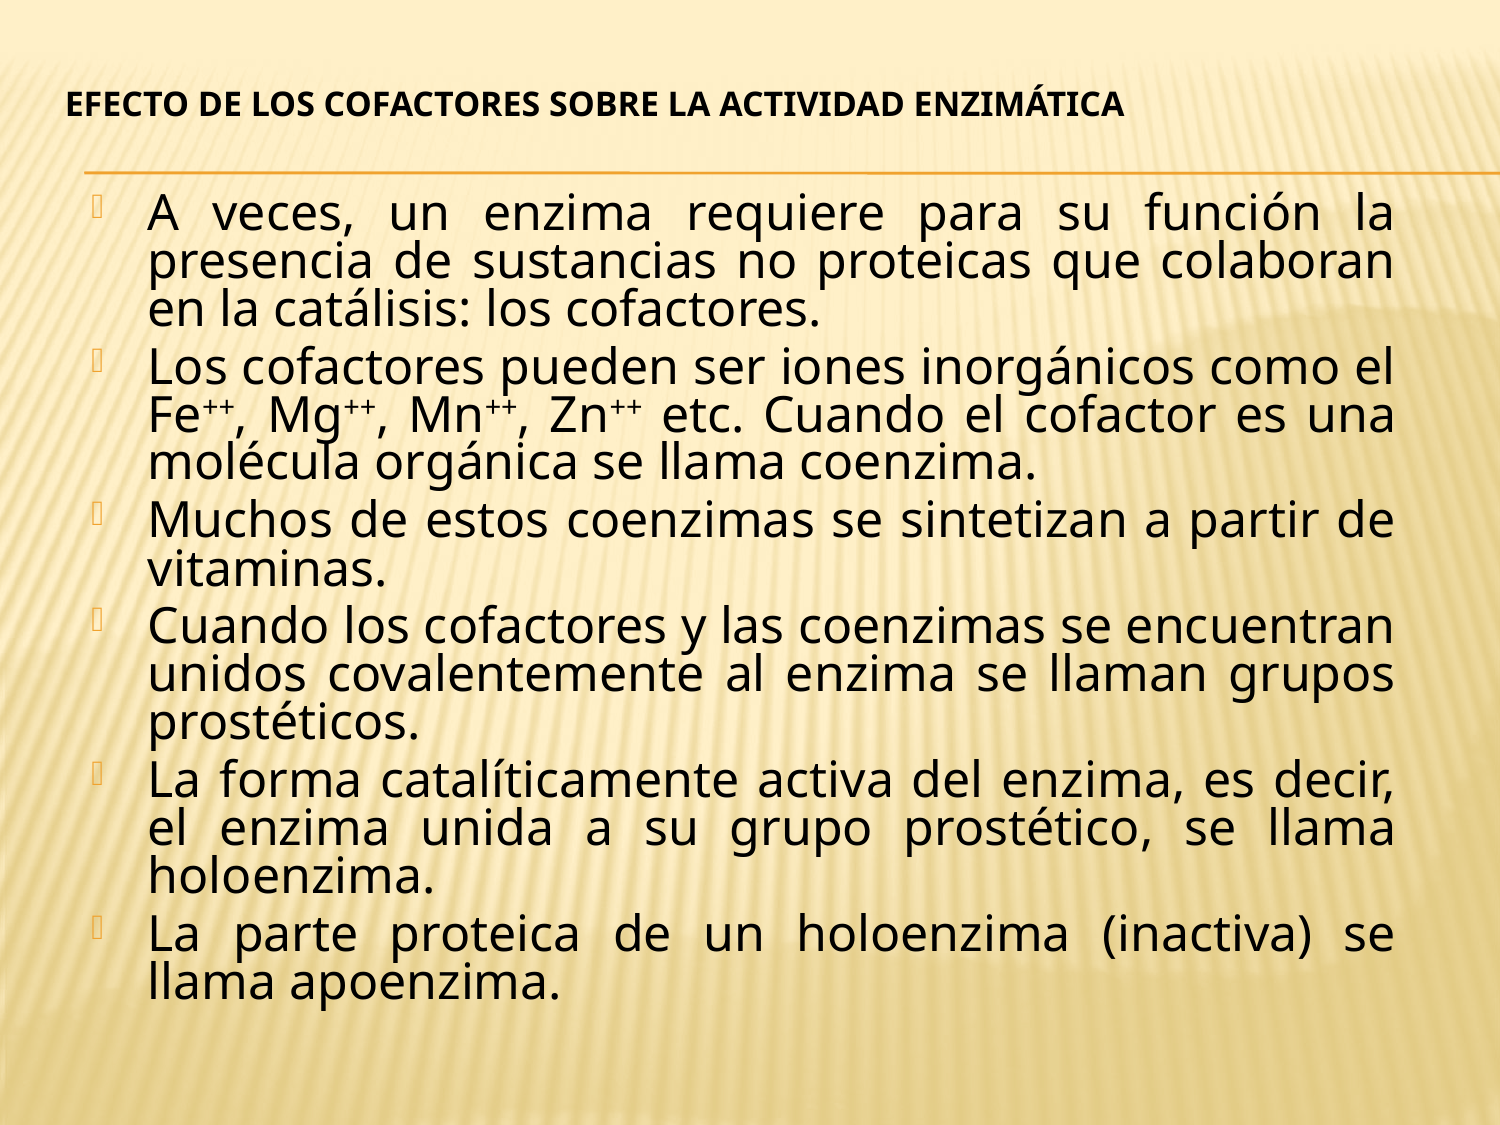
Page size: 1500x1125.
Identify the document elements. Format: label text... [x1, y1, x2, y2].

title EFECTO DE LOS COFACTORES SOBRE LA ACTIVIDAD ENZIMÁTICA [50, 75, 1475, 213]
list A veces, un enzima requiere para su función la presencia de sustancias no proteicas que colaboran en la catálisis: los cofactores. Los cofactores pueden ser iones inorgánicos como el Fe++, Mg++, Mn++, Zn++ etc. Cuando el cofactor es una molécula orgánica se llama coenzima. Muchos de estos coenzimas se sintetizan a partir de vitaminas. Cuando los cofactores y las coenzimas se encuentran unidos covalentemente al enzima se llaman grupos prostéticos. La forma catalíticamente activa del enzima, es decir, el enzima unida a su grupo prostético, se llama holoenzima. La parte proteica de un holoenzima (inactiva) se llama apoenzima. [76, 184, 1412, 1000]
text_box [19, 0, 1500, 135]
